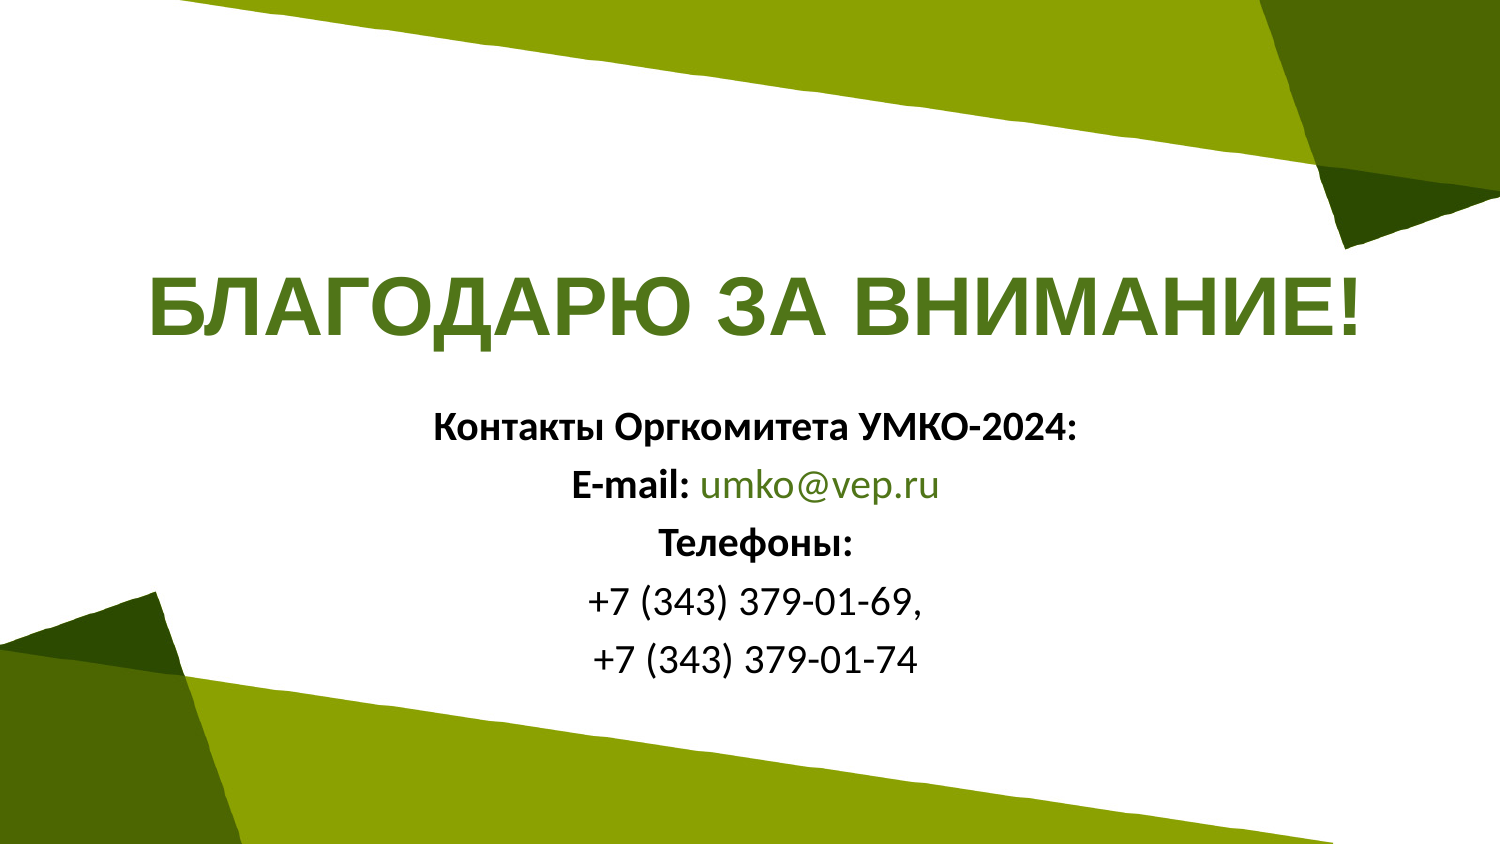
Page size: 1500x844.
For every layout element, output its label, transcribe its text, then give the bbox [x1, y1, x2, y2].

picture [0, 0, 1500, 844]
title Благодарю за внимание! [118, 244, 1394, 375]
list Контакты Оргкомитета УМКО-2024: E-mail: umko@vep.ru Телефоны: +7 (343) 379-01-69, +7 (343) 379-01-74 [118, 390, 1394, 706]
